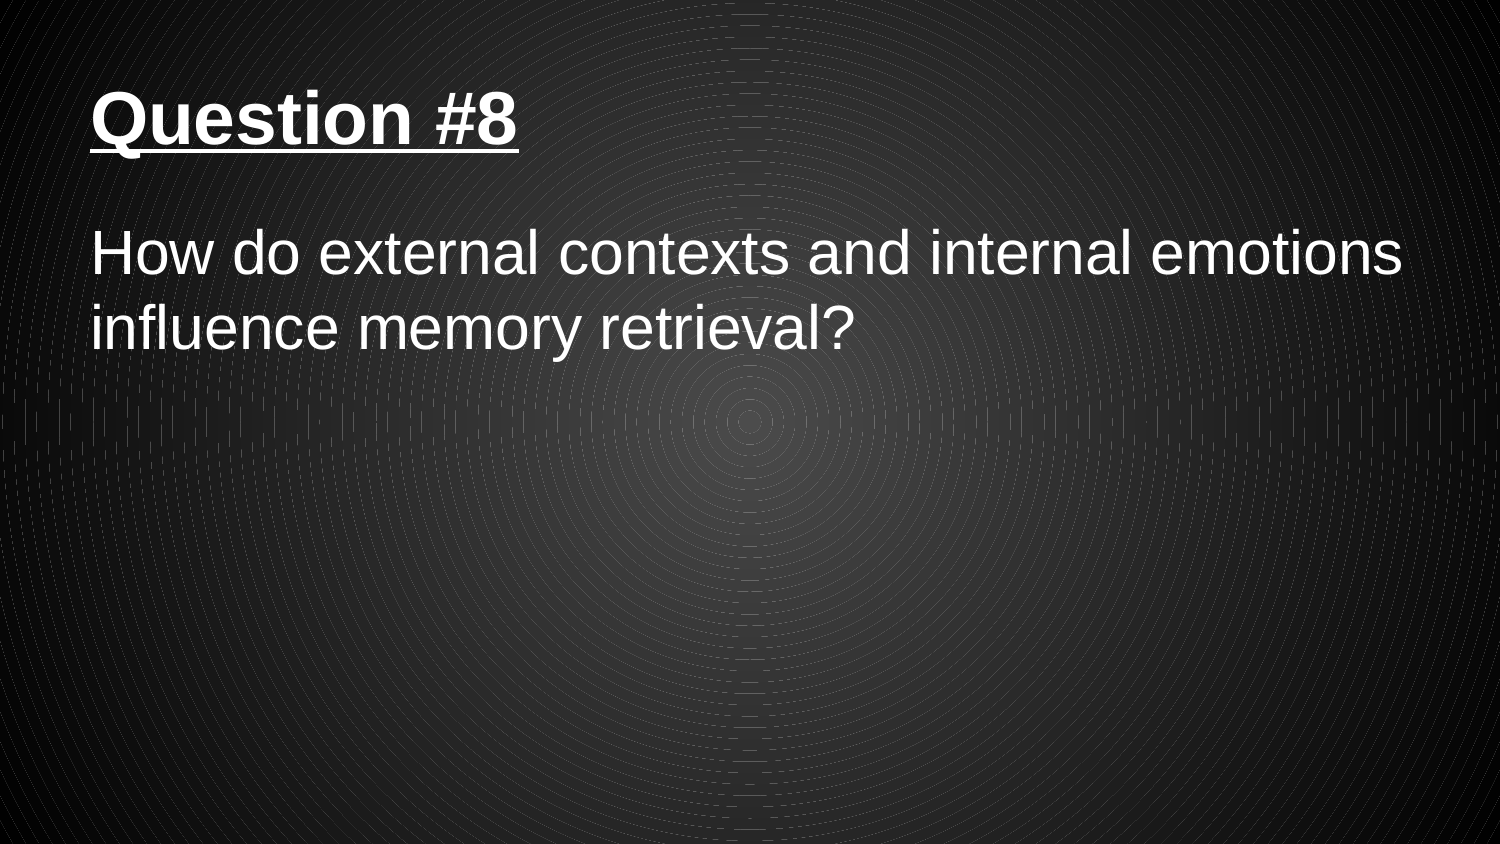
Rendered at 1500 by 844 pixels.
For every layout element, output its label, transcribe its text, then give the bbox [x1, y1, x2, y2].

title Question #8 [75, 33, 1425, 175]
list How do external contexts and internal emotions influence memory retrieval? [75, 196, 1425, 808]
